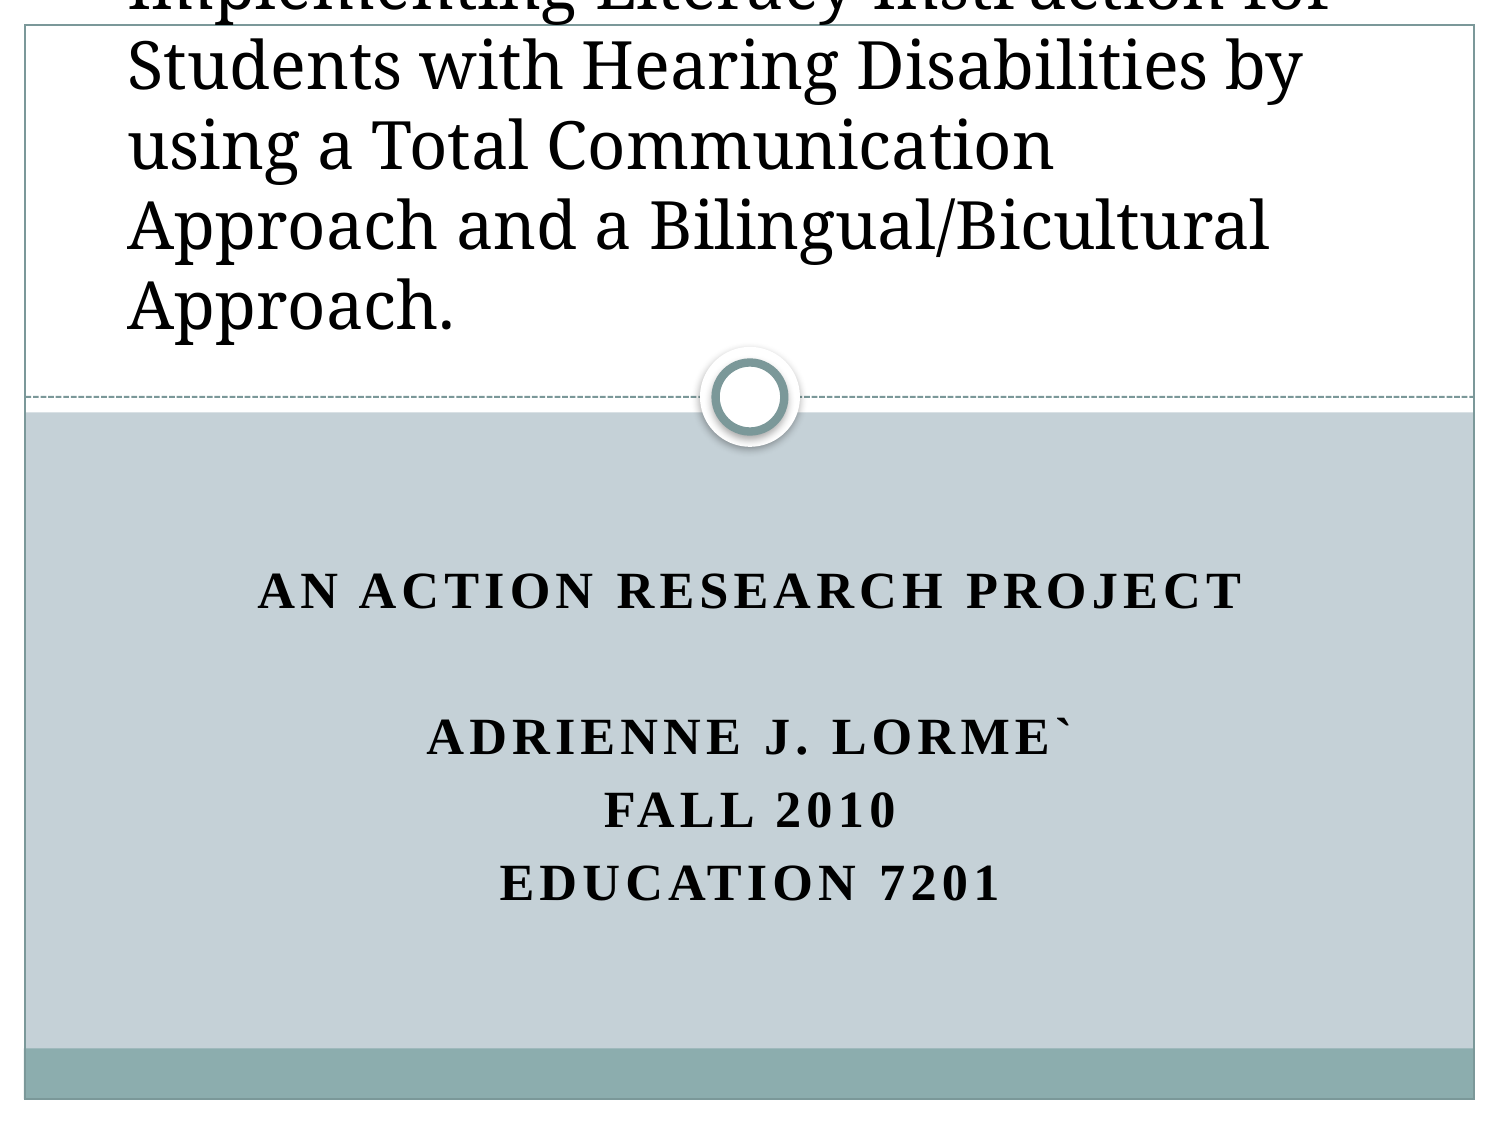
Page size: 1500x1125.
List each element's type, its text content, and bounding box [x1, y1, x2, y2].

title Implementing Literacy Instruction for Students with Hearing Disabilities by using a Total Communication Approach and a Bilingual/Bicultural Approach. [112, 0, 1388, 351]
subtitle An Action Research Project Adrienne J. Lorme` Fall 2010 Education 7201 [224, 462, 1276, 926]
